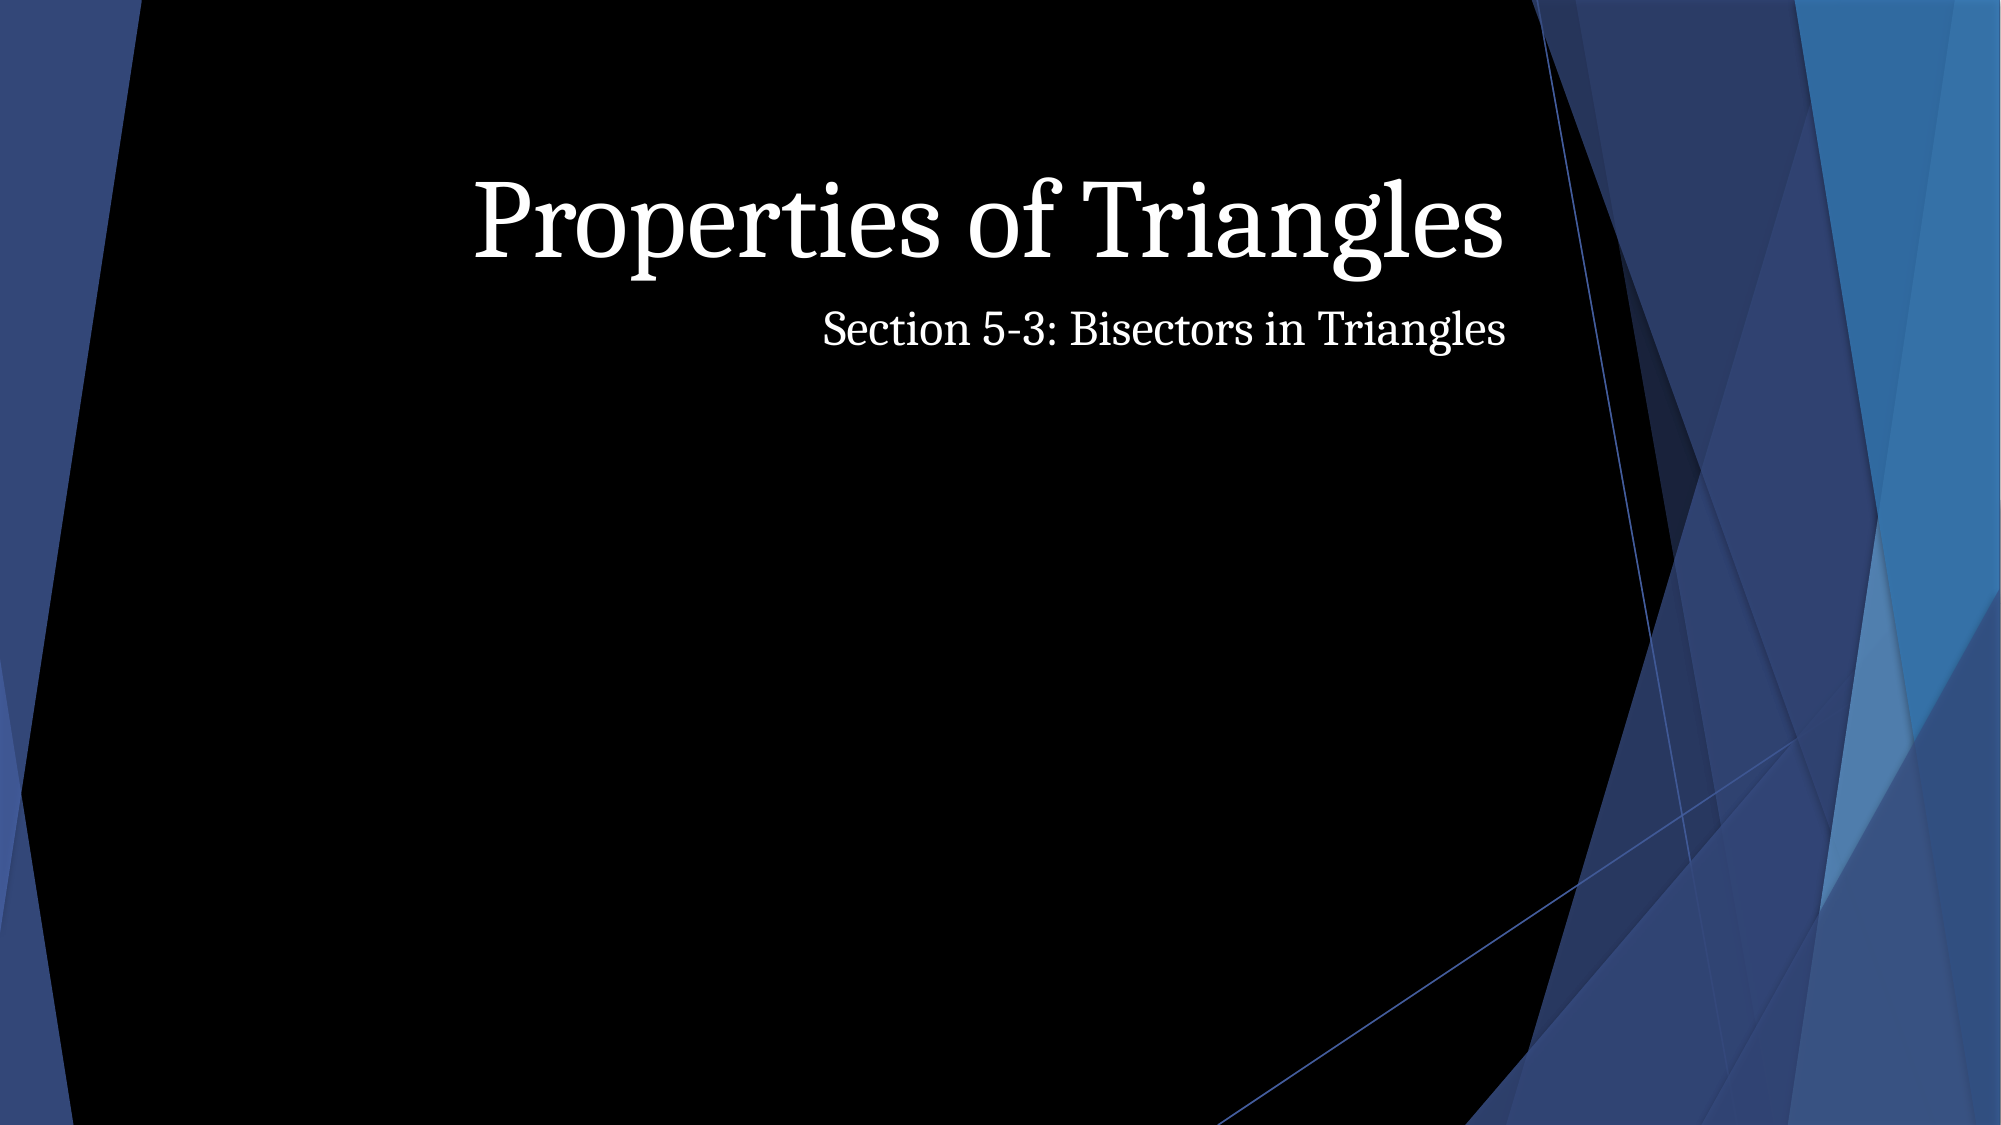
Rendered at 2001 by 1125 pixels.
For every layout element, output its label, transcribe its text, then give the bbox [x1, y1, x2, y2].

subtitle Section 5-3: Bisectors in Triangles [247, 287, 1522, 468]
title Properties of Triangles [247, 17, 1522, 287]
